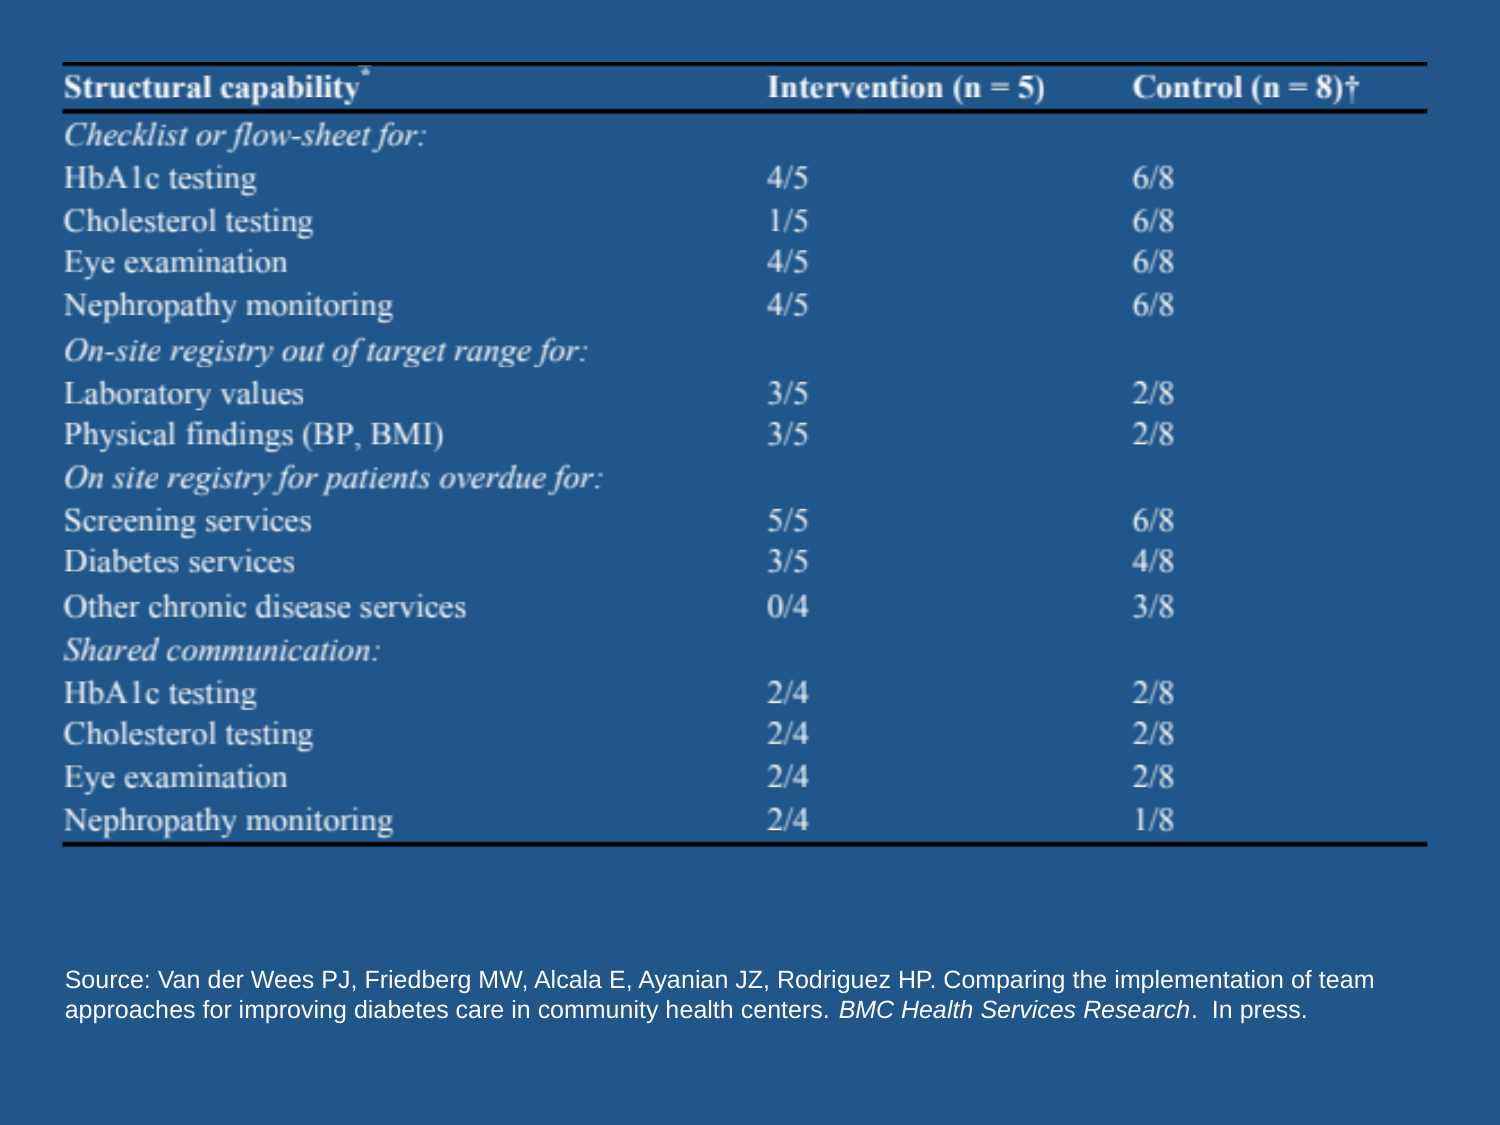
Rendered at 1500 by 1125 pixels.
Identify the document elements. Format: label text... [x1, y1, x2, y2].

picture [62, 62, 1428, 884]
text_box Source: Van der Wees PJ, Friedberg MW, Alcala E, Ayanian JZ, Rodriguez HP. Comparing the implementation of team approaches for improving diabetes care in community health centers. BMC Health Services Research. In press. [50, 955, 1488, 1031]
